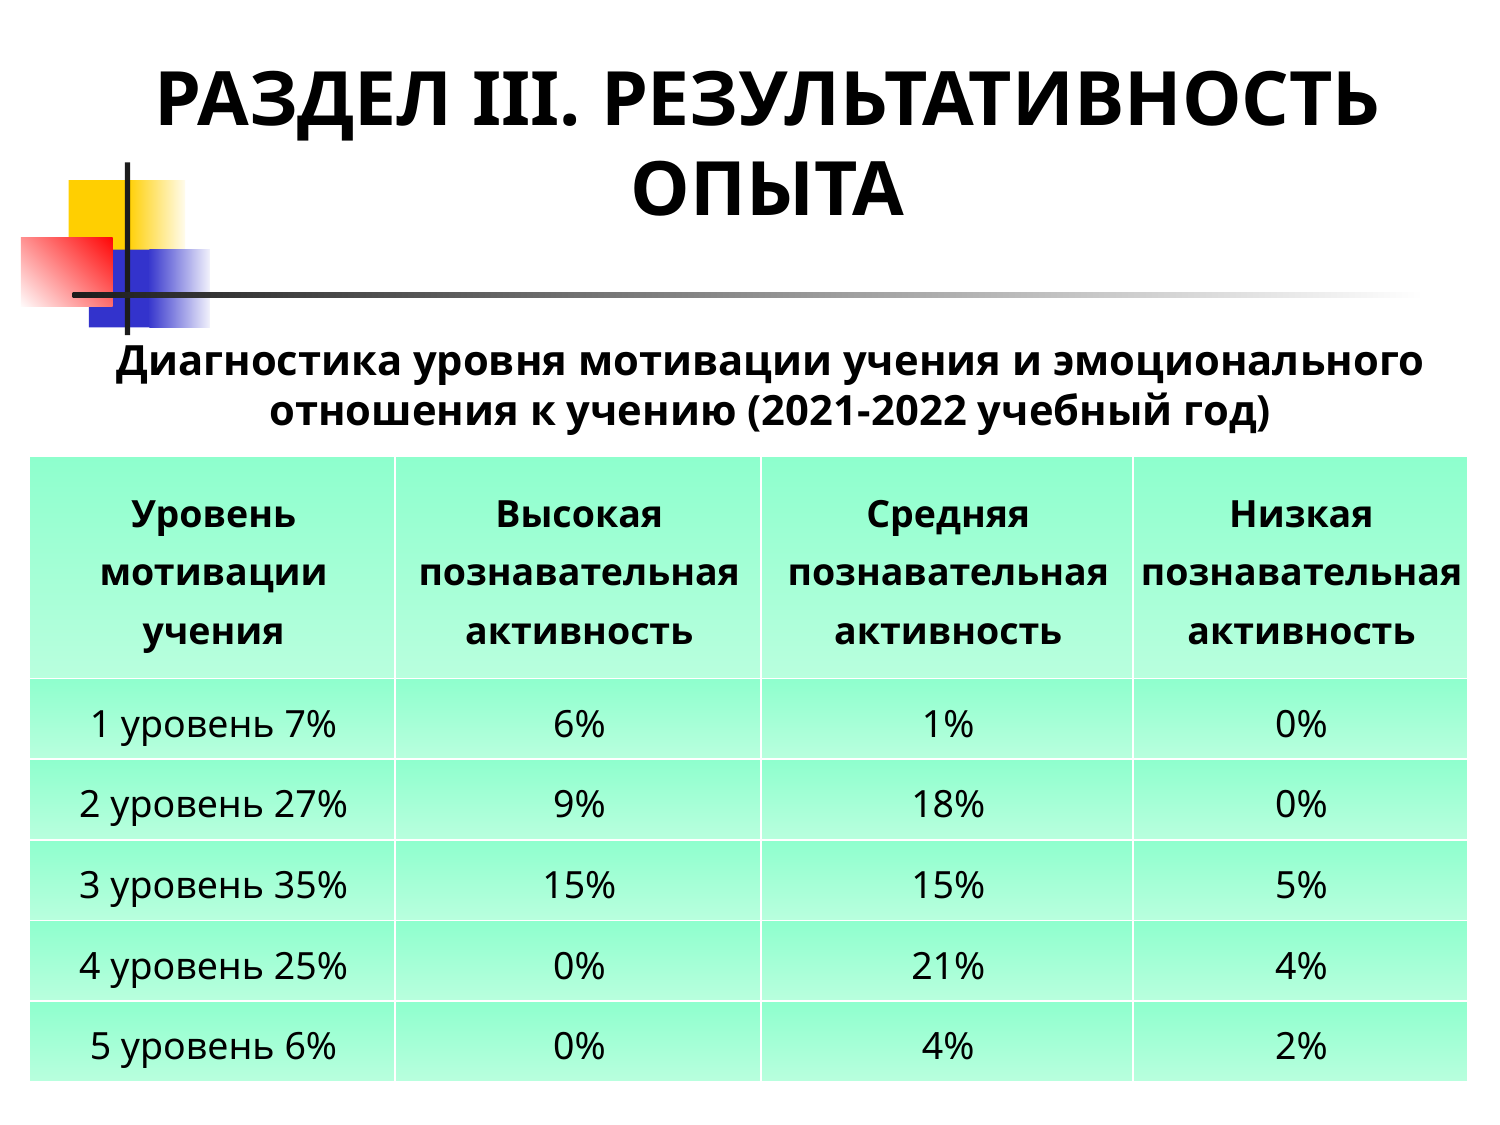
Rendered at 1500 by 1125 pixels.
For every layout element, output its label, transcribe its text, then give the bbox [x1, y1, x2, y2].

table_cell 2 уровень 27% [30, 760, 394, 839]
table_cell 0% [1134, 679, 1467, 758]
table_cell 2% [1134, 1002, 1467, 1081]
table_cell 21% [762, 921, 1132, 1000]
table_cell 4 уровень 25% [30, 921, 394, 1000]
table_cell 0% [396, 921, 760, 1000]
table_cell 5% [1134, 841, 1467, 920]
table_header Уровень мотивации учения [30, 457, 394, 678]
table_cell 4% [1134, 921, 1467, 1000]
table_header Высокая познавательная активность [396, 457, 760, 678]
table_cell 1% [762, 679, 1132, 758]
table_header Низкая познавательная активность [1134, 457, 1467, 678]
table_cell 3 уровень 35% [30, 841, 394, 920]
text_box Диагностика уровня мотивации учения и эмоционального отношения к учению (2021-2022 учебный год) [73, 326, 1468, 441]
table_cell 6% [396, 679, 760, 758]
table_cell 1 уровень 7% [30, 679, 394, 758]
table_cell 4% [762, 1002, 1132, 1081]
table_header Средняя познавательная активность [762, 457, 1132, 678]
text_box РАЗДЕЛ III. РЕЗУЛЬТАТИВНОСТЬ ОПЫТА [112, 42, 1424, 238]
table_cell 15% [762, 841, 1132, 920]
table_cell 0% [396, 1002, 760, 1081]
table_cell 15% [396, 841, 760, 920]
table_cell 18% [762, 760, 1132, 839]
table_cell 0% [1134, 760, 1467, 839]
table_cell 9% [396, 760, 760, 839]
table_cell 5 уровень 6% [30, 1002, 394, 1081]
